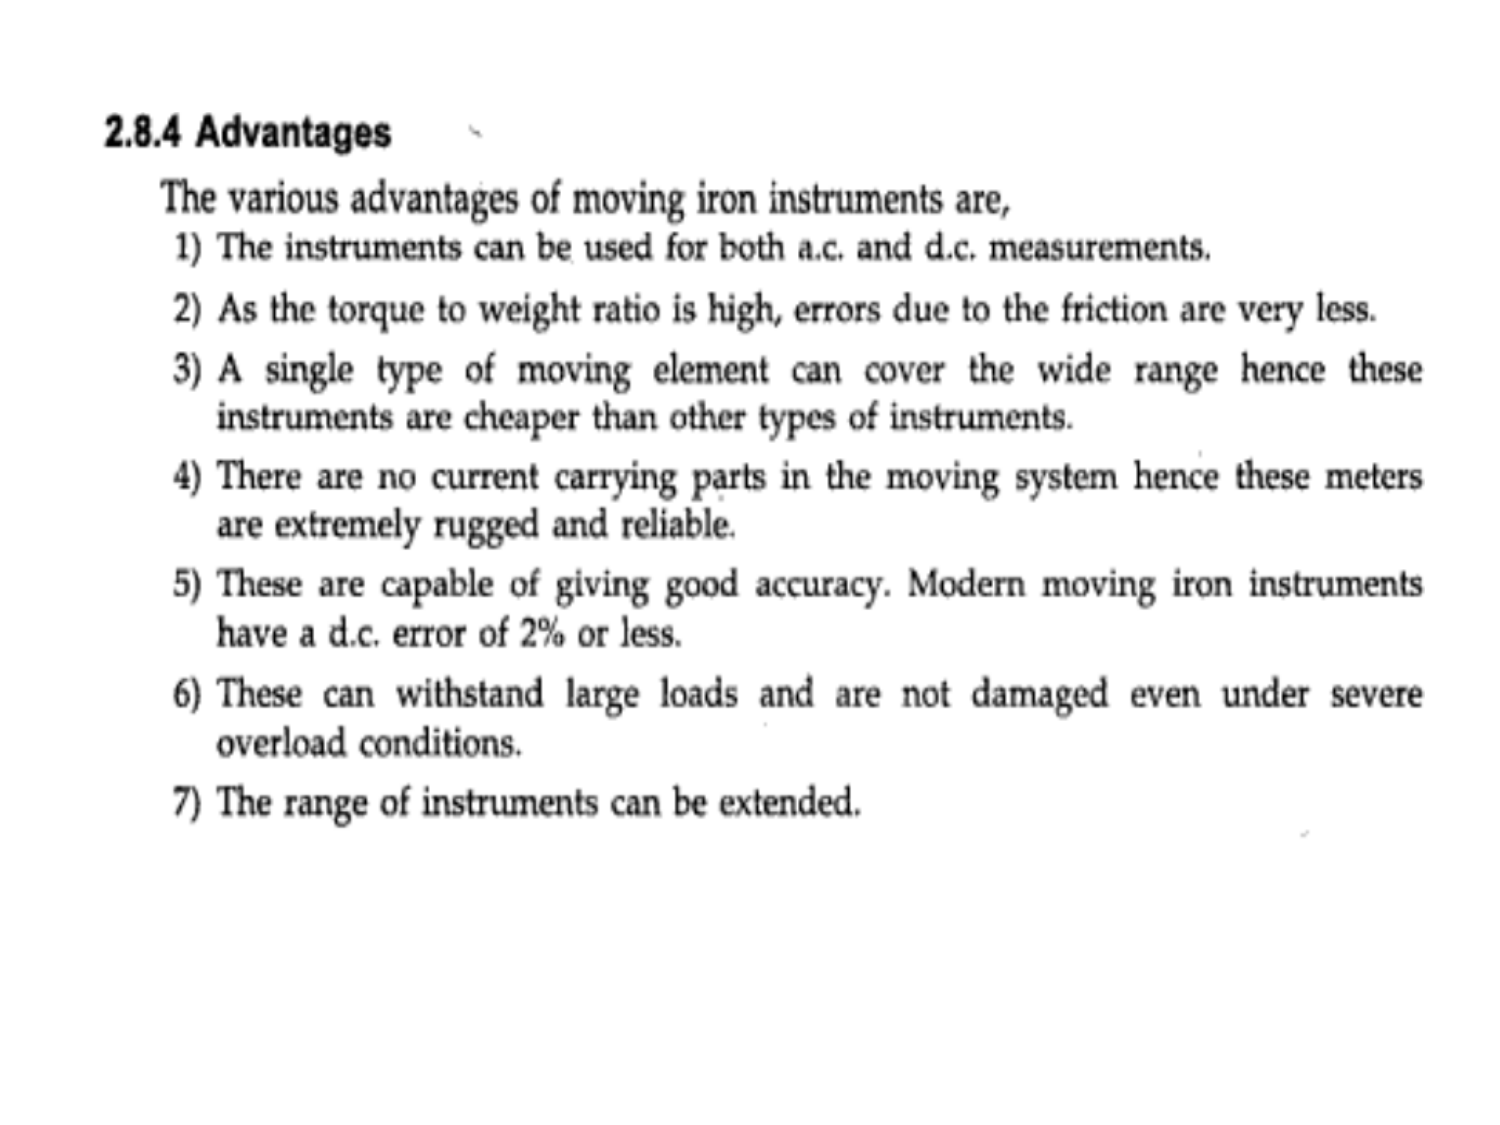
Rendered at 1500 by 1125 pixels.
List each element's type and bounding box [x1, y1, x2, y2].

list [74, 112, 1426, 851]
